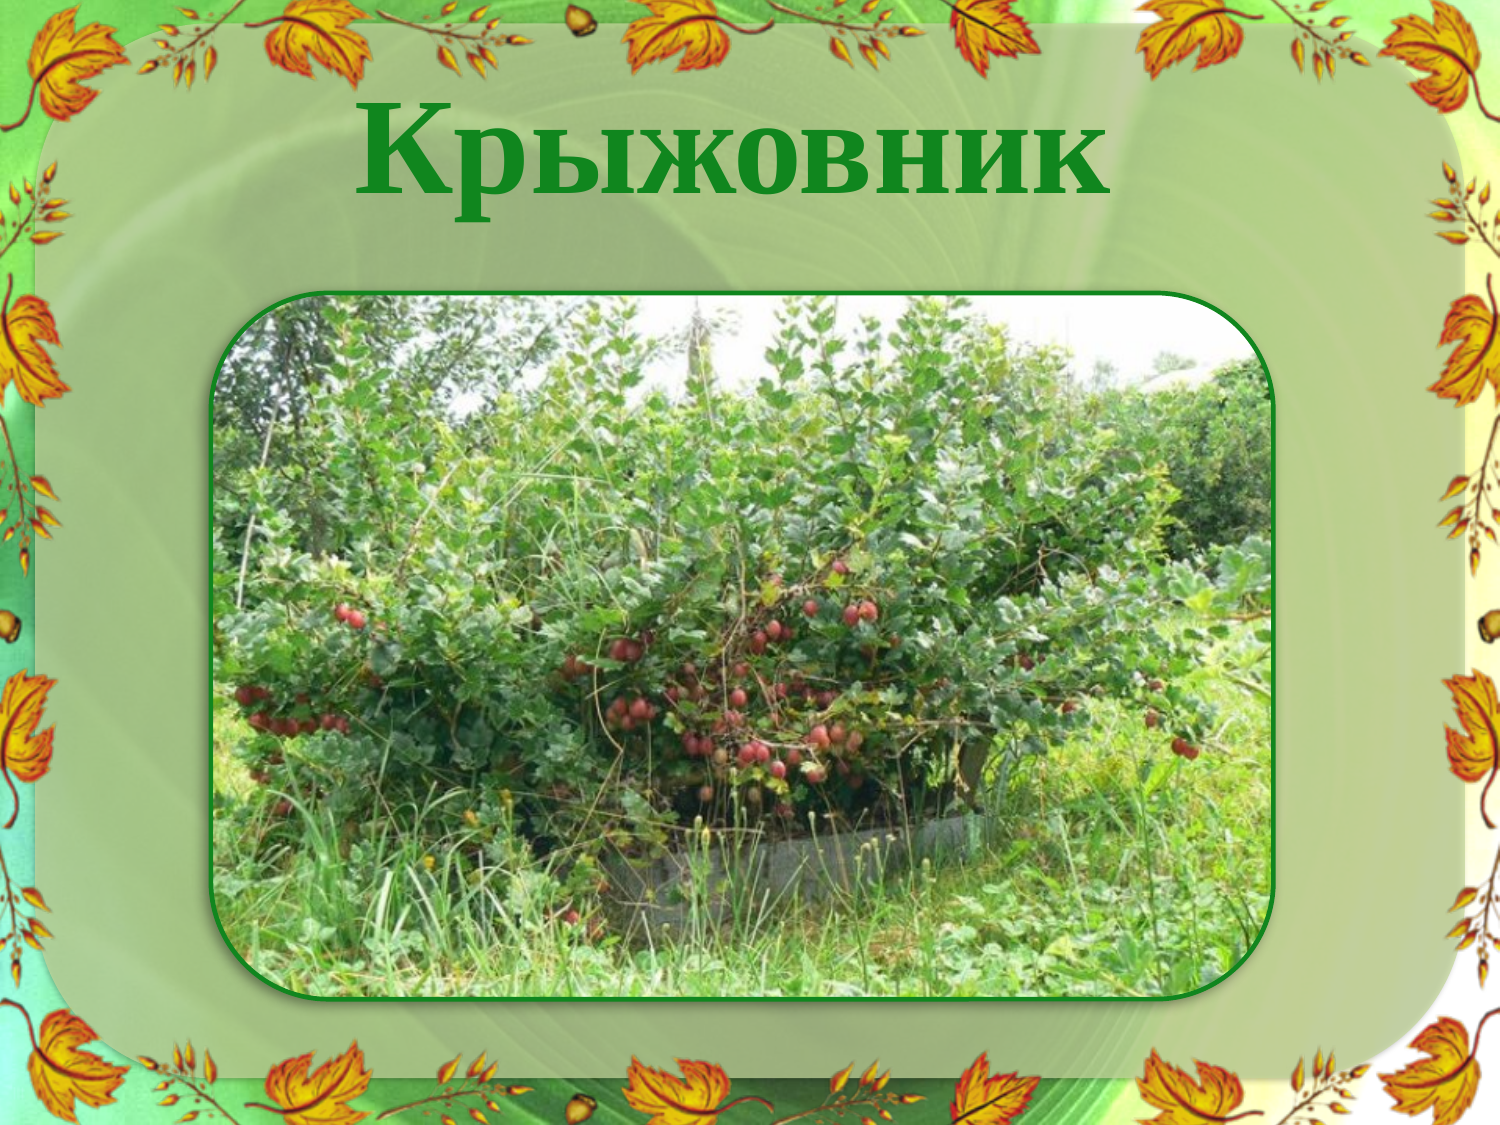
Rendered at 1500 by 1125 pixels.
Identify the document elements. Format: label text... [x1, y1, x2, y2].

title Крыжовник [74, 44, 1426, 233]
picture [0, 0, 1500, 1125]
